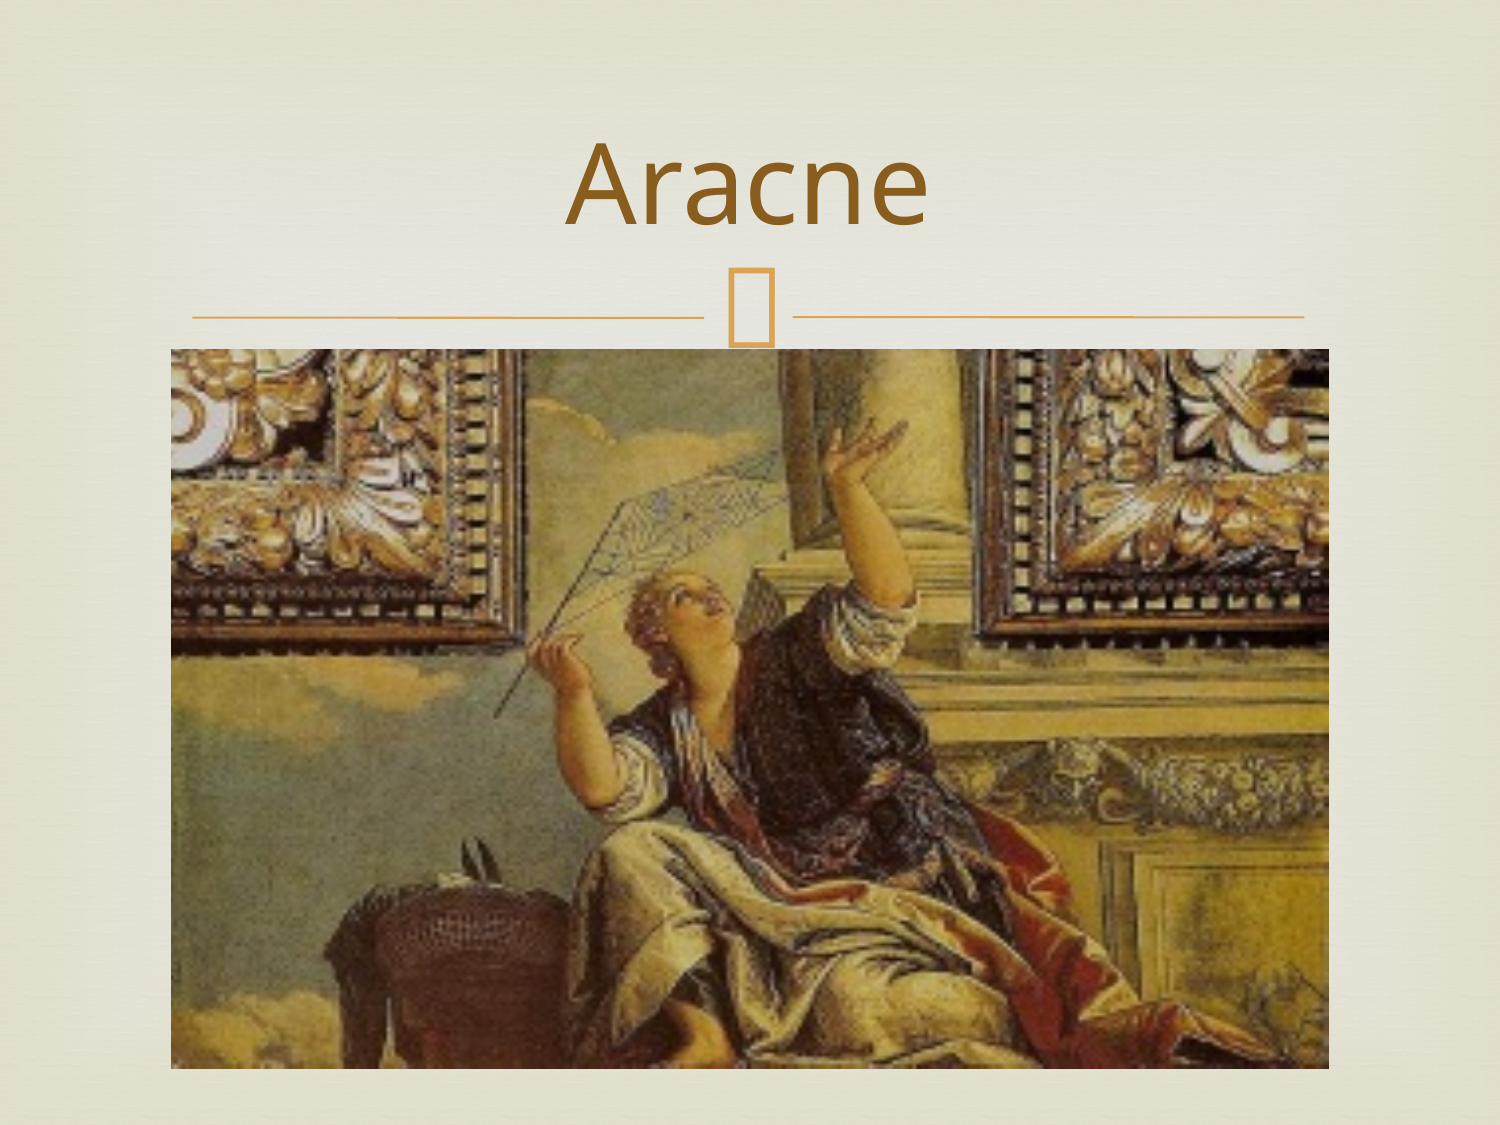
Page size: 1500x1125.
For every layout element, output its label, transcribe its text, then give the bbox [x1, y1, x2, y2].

title Aracne [112, 93, 1386, 267]
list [170, 349, 1330, 1070]
